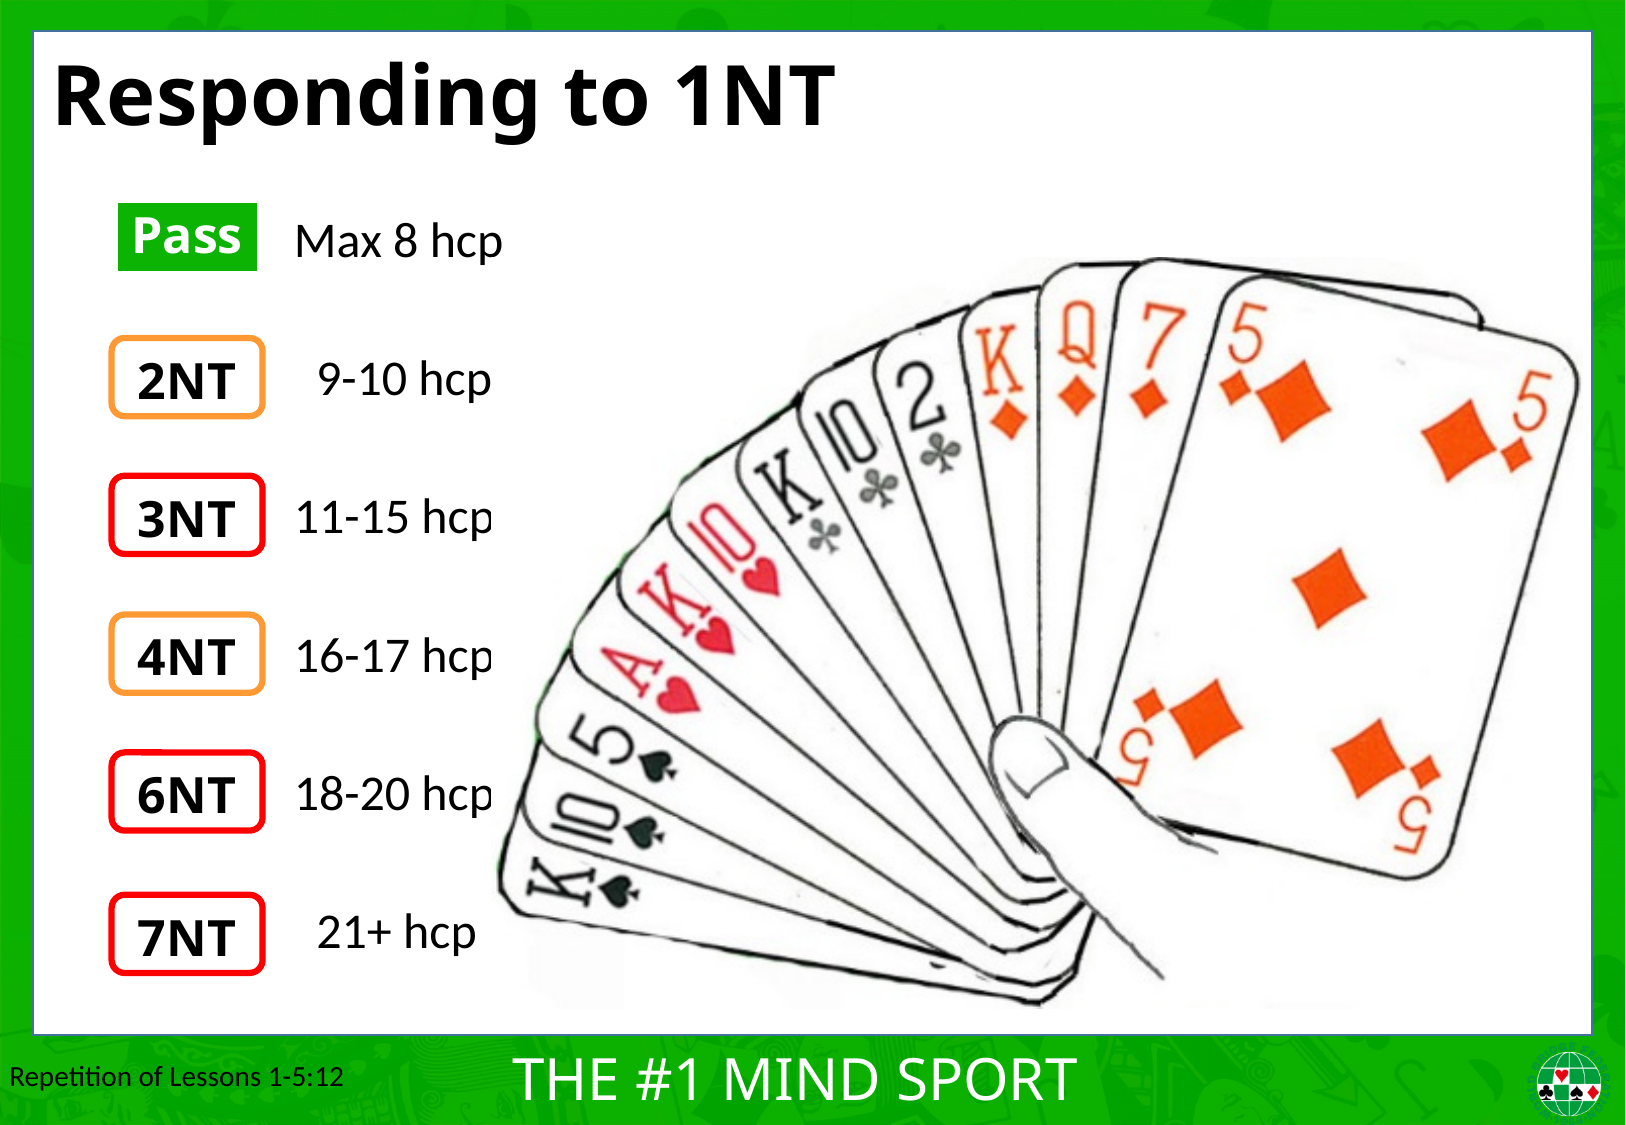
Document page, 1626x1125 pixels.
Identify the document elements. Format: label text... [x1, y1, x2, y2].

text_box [111, 332, 491, 418]
title Responding to 1NT [36, 33, 1439, 163]
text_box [118, 194, 547, 280]
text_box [111, 747, 491, 833]
picture [0, 0, 1626, 1125]
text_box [111, 471, 491, 557]
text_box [111, 885, 491, 973]
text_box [111, 609, 491, 695]
